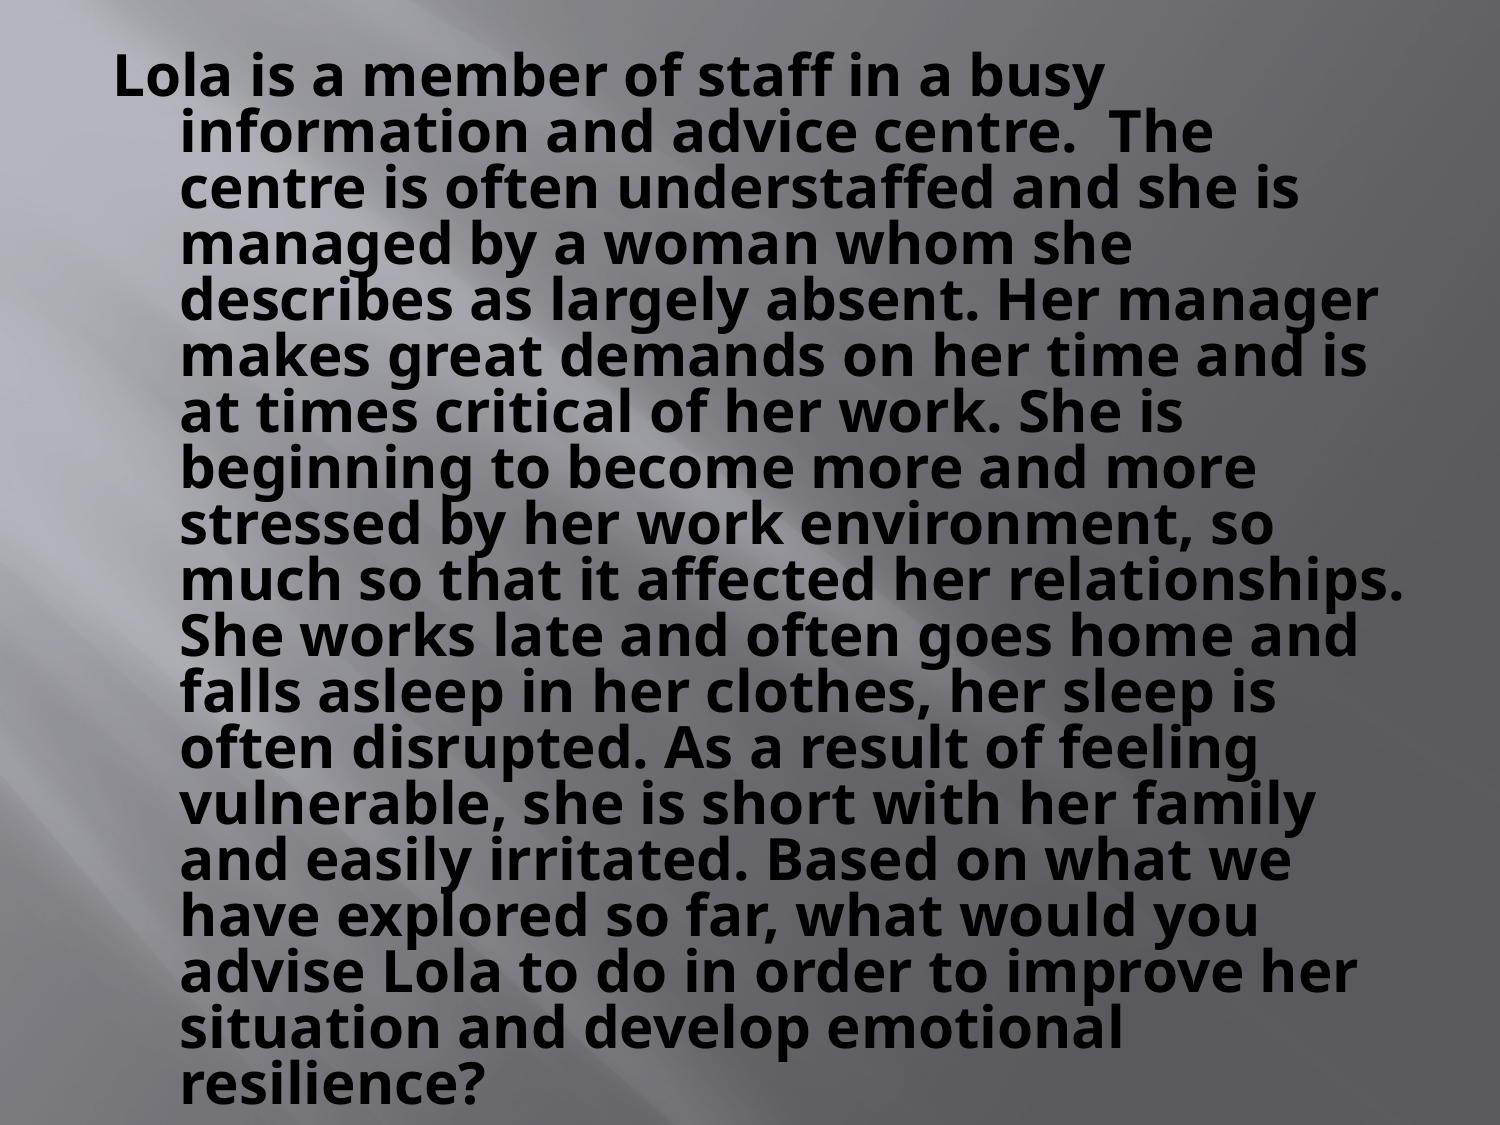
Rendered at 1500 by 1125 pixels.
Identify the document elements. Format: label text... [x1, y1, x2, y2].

list Lola is a member of staff in a busy information and advice centre. The centre is often understaffed and she is managed by a woman whom she describes as largely absent. Her manager makes great demands on her time and is at times critical of her work. She is beginning to become more and more stressed by her work environment, so much so that it affected her relationships. She works late and often goes home and falls asleep in her clothes, her sleep is often disrupted. As a result of feeling vulnerable, she is short with her family and easily irritated. Based on what we have explored so far, what would you advise Lola to do in order to improve her situation and develop emotional resilience? [74, 0, 1426, 1036]
